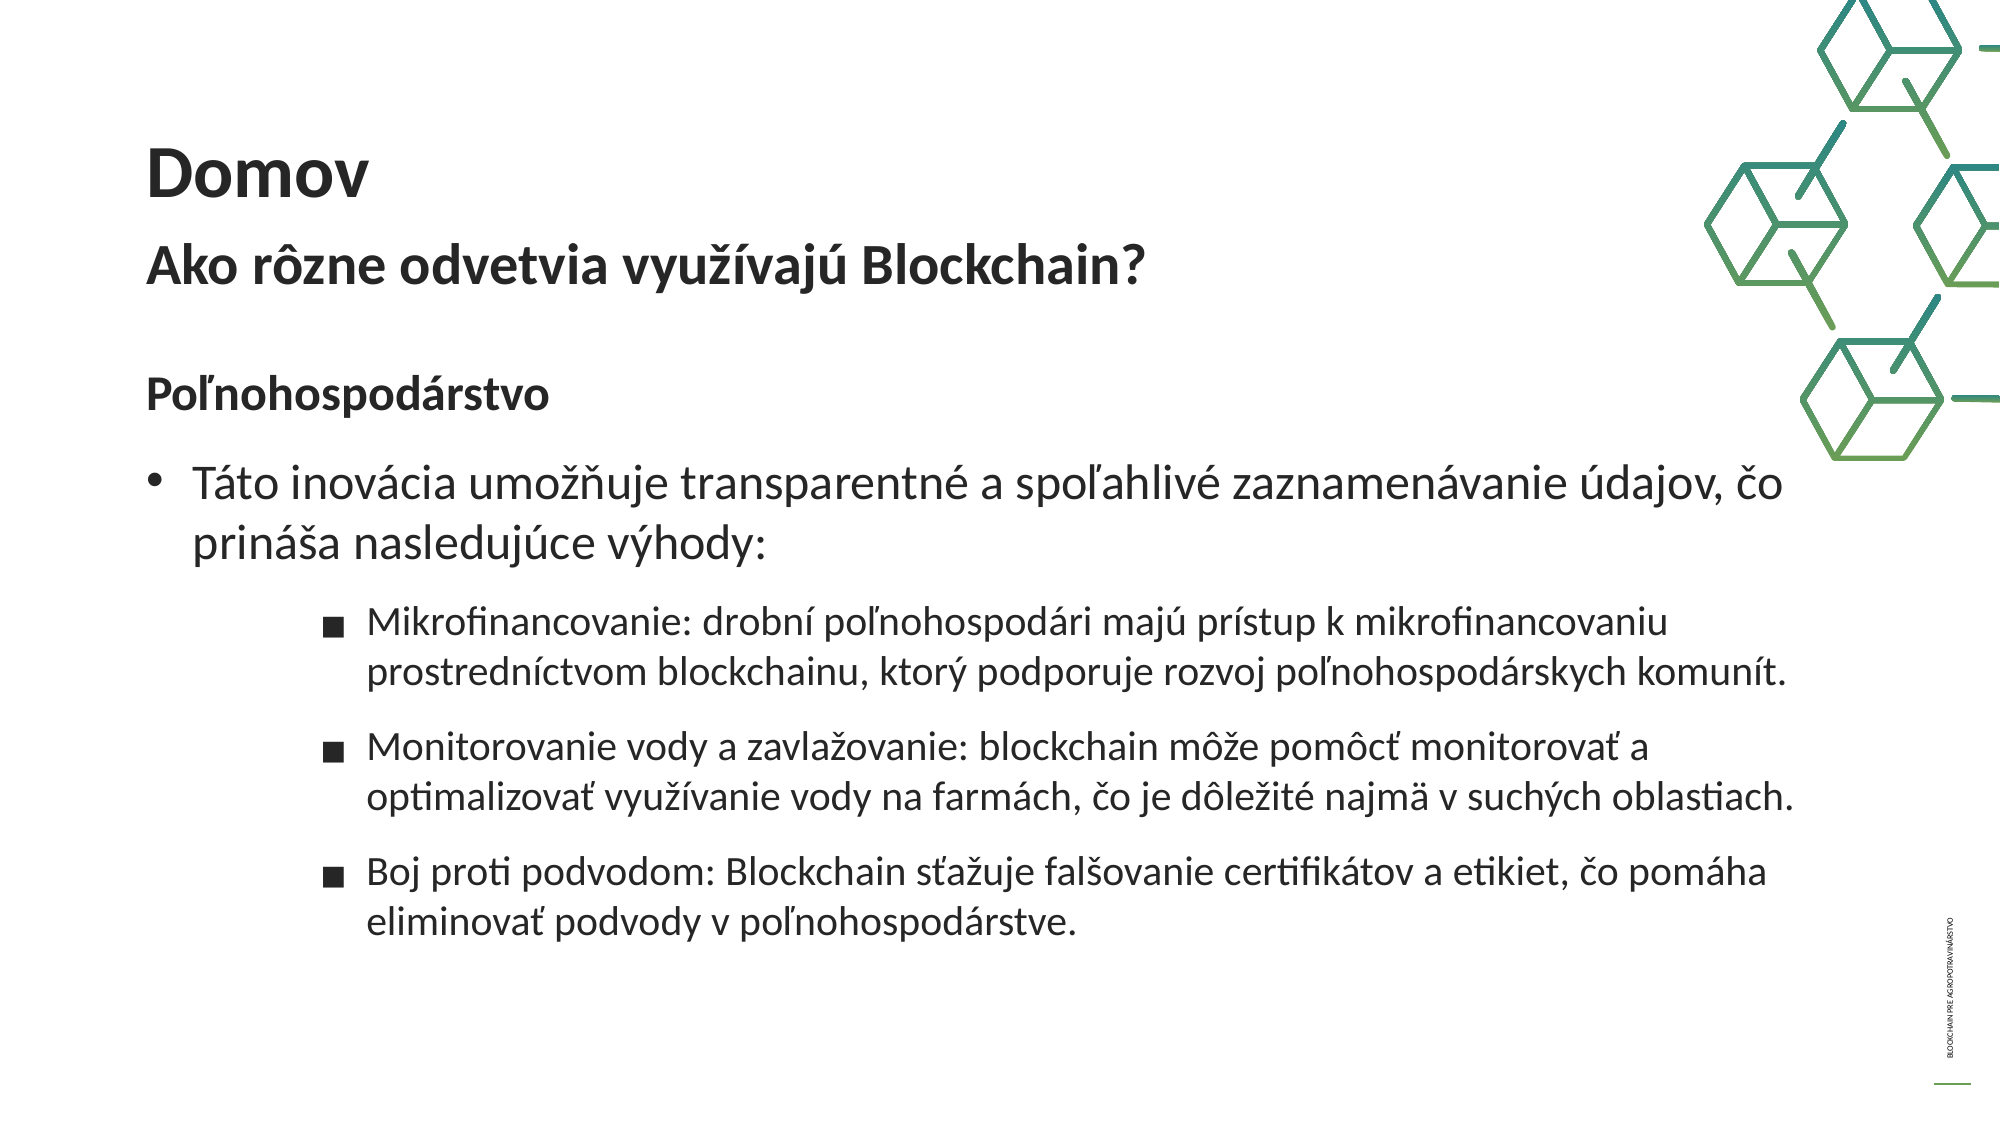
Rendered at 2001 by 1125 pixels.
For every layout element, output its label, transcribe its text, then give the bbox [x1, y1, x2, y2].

list Poľnohospodárstvo Táto inovácia umožňuje transparentné a spoľahlivé zaznamenávanie údajov, čo prináša nasledujúce výhody: Mikrofinancovanie: drobní poľnohospodári majú prístup k mikrofinancovaniu prostredníctvom blockchainu, ktorý podporuje rozvoj poľnohospodárskych komunít. Monitorovanie vody a zavlažovanie: blockchain môže pomôcť monitorovať a optimalizovať využívanie vody na farmách, čo je dôležité najmä v suchých oblastiach. Boj proti podvodom: Blockchain sťažuje falšovanie certifikátov a etikiet, čo pomáha eliminovať podvody v poľnohospodárstve. [130, 348, 1869, 1080]
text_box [1703, 0, 2000, 462]
list Domov Ako rôzne odvetvia využívajú Blockchain? [130, 124, 1698, 337]
